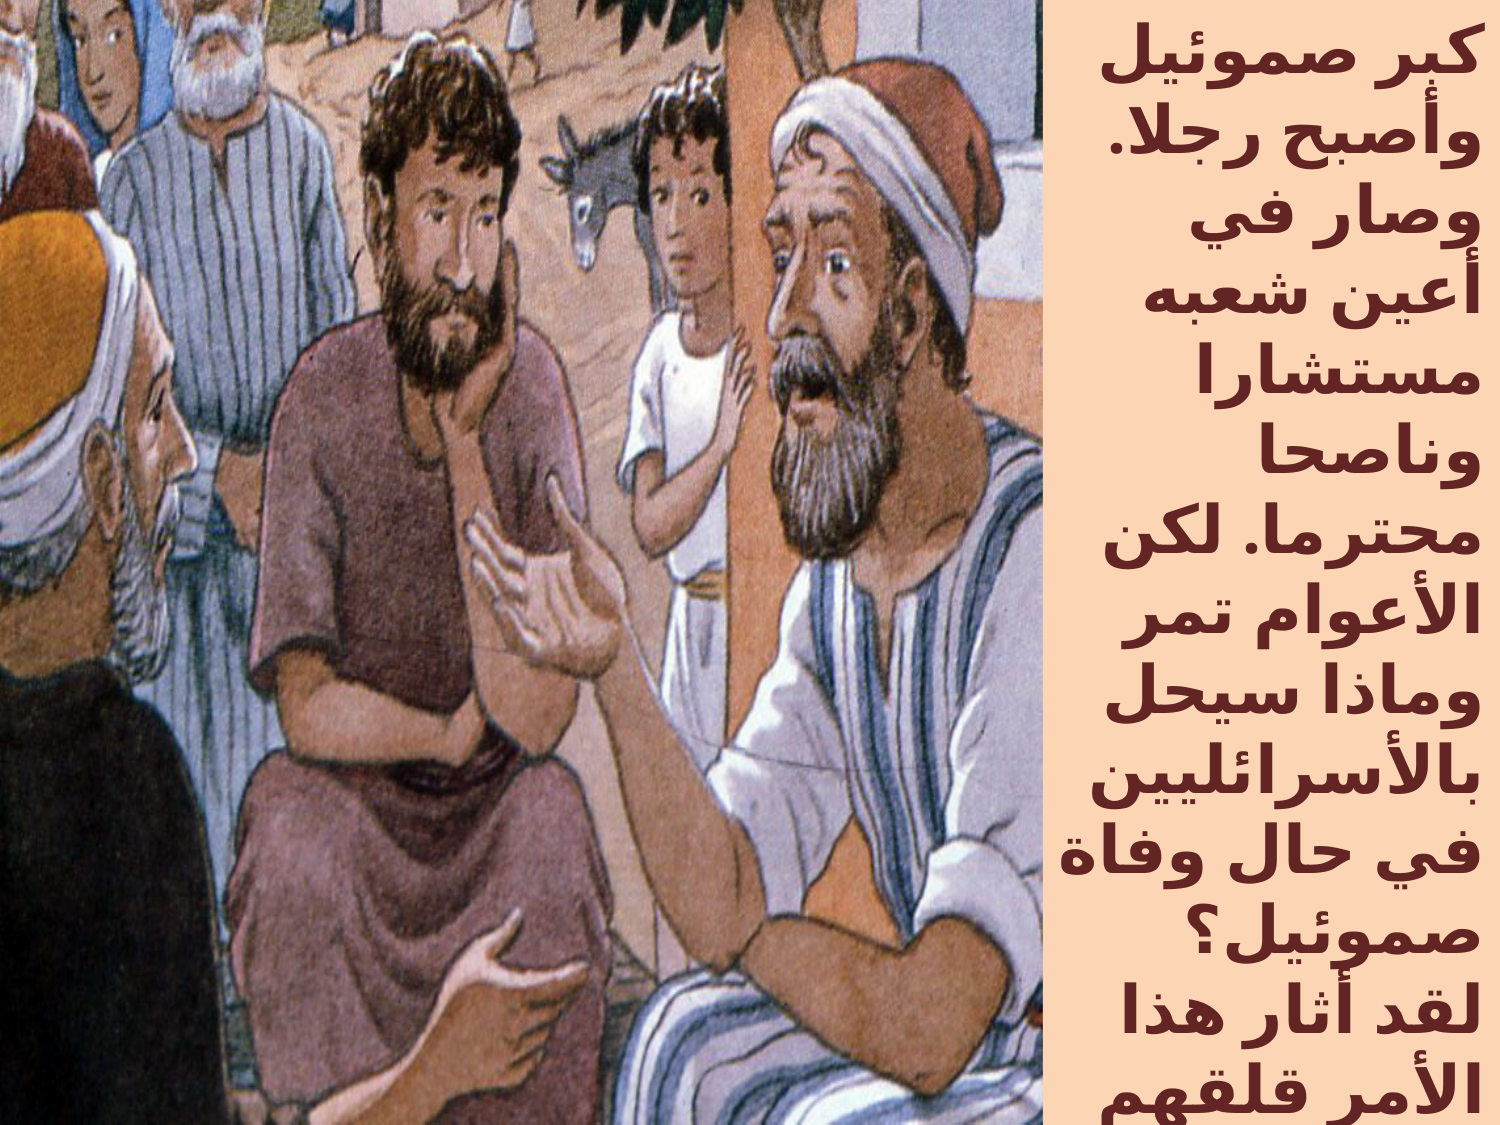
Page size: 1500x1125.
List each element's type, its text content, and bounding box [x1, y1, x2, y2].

text_box كبر صموئيل وأصبح رجلا. وصار في أعين شعبه مستشارا وناصحا محترما. لكن الأعوام تمر وماذا سيحل بالأسرائليين في حال وفاة صموئيل؟ لقد أثار هذا الأمر قلقهم وطلبوا منه أن يعين عليهم ملكا, كما الحال في البلدان المجاورة. [1045, 0, 1500, 1125]
picture [0, 0, 1044, 1125]
